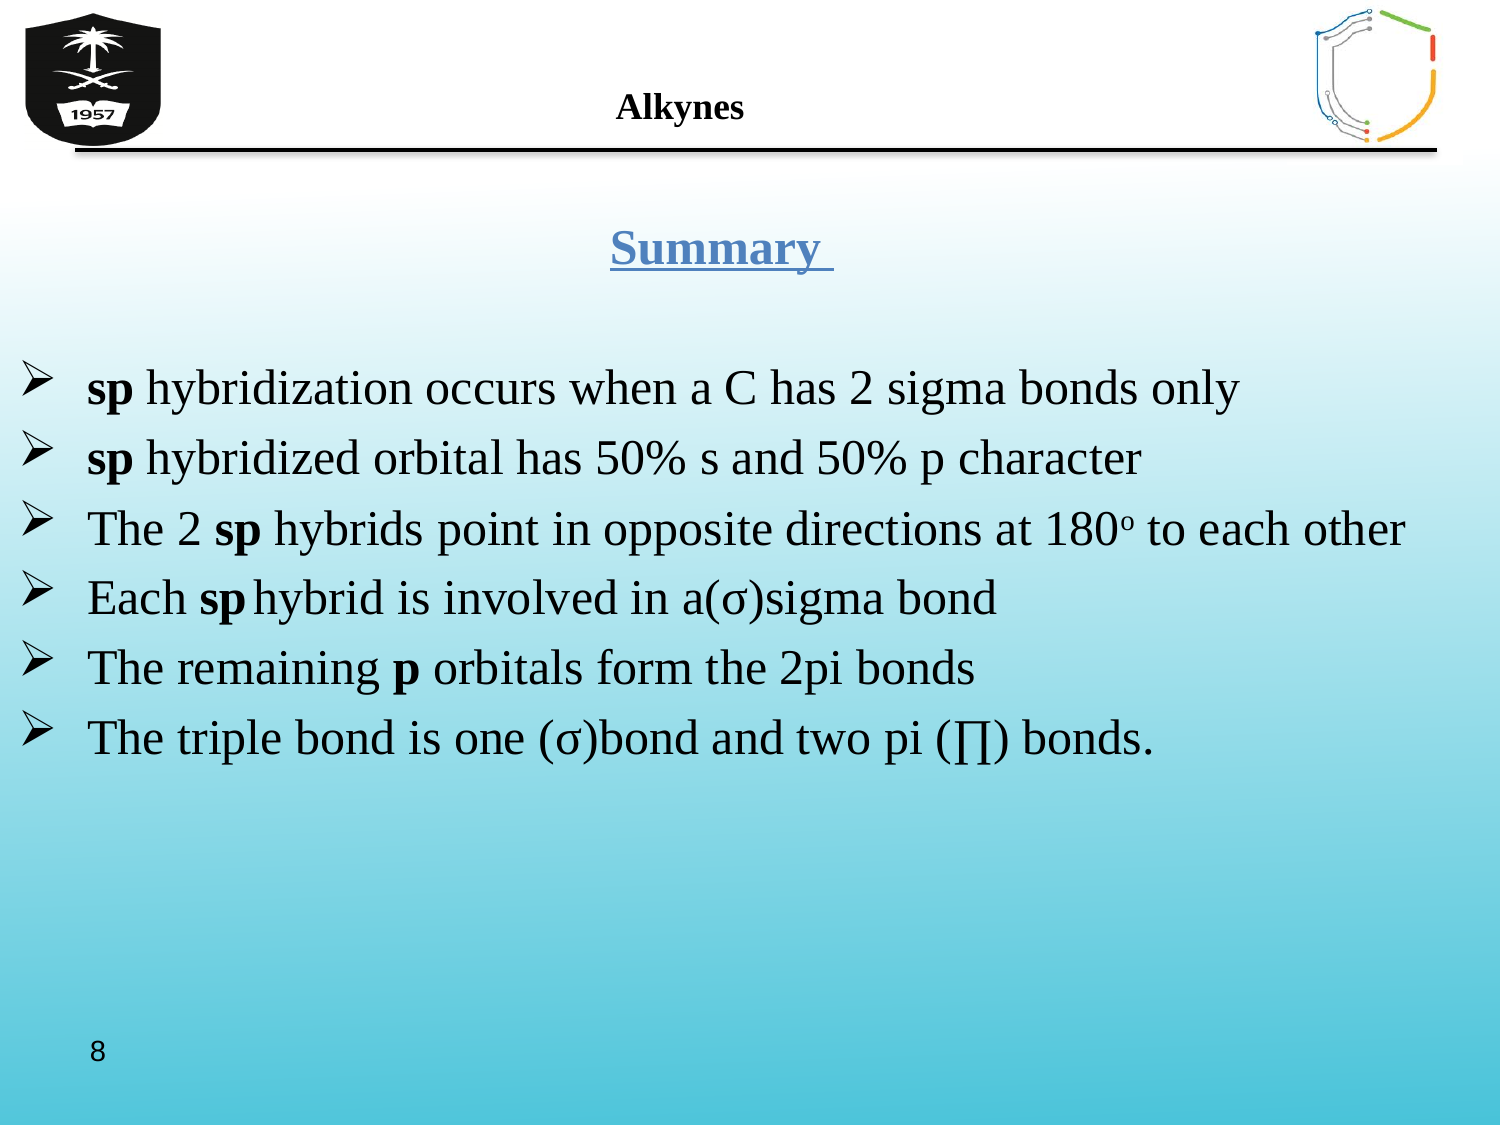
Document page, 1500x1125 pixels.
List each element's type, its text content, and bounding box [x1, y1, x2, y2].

text_box Alkynes [600, 74, 760, 135]
picture [24, 12, 163, 151]
text_box 8 [75, 1025, 425, 1104]
picture [1287, 0, 1463, 165]
list Summary sp hybridization occurs when a C has 2 sigma bonds only sp hybridized orbital has 50% s and 50% p character The 2 sp hybrids point in opposite directions at 180o to each other Each sp hybrid is involved in a(σ)sigma bond The remaining p orbitals form the 2pi bonds The triple bond is one (σ)bond and two pi (∏) bonds. [3, 137, 1441, 888]
